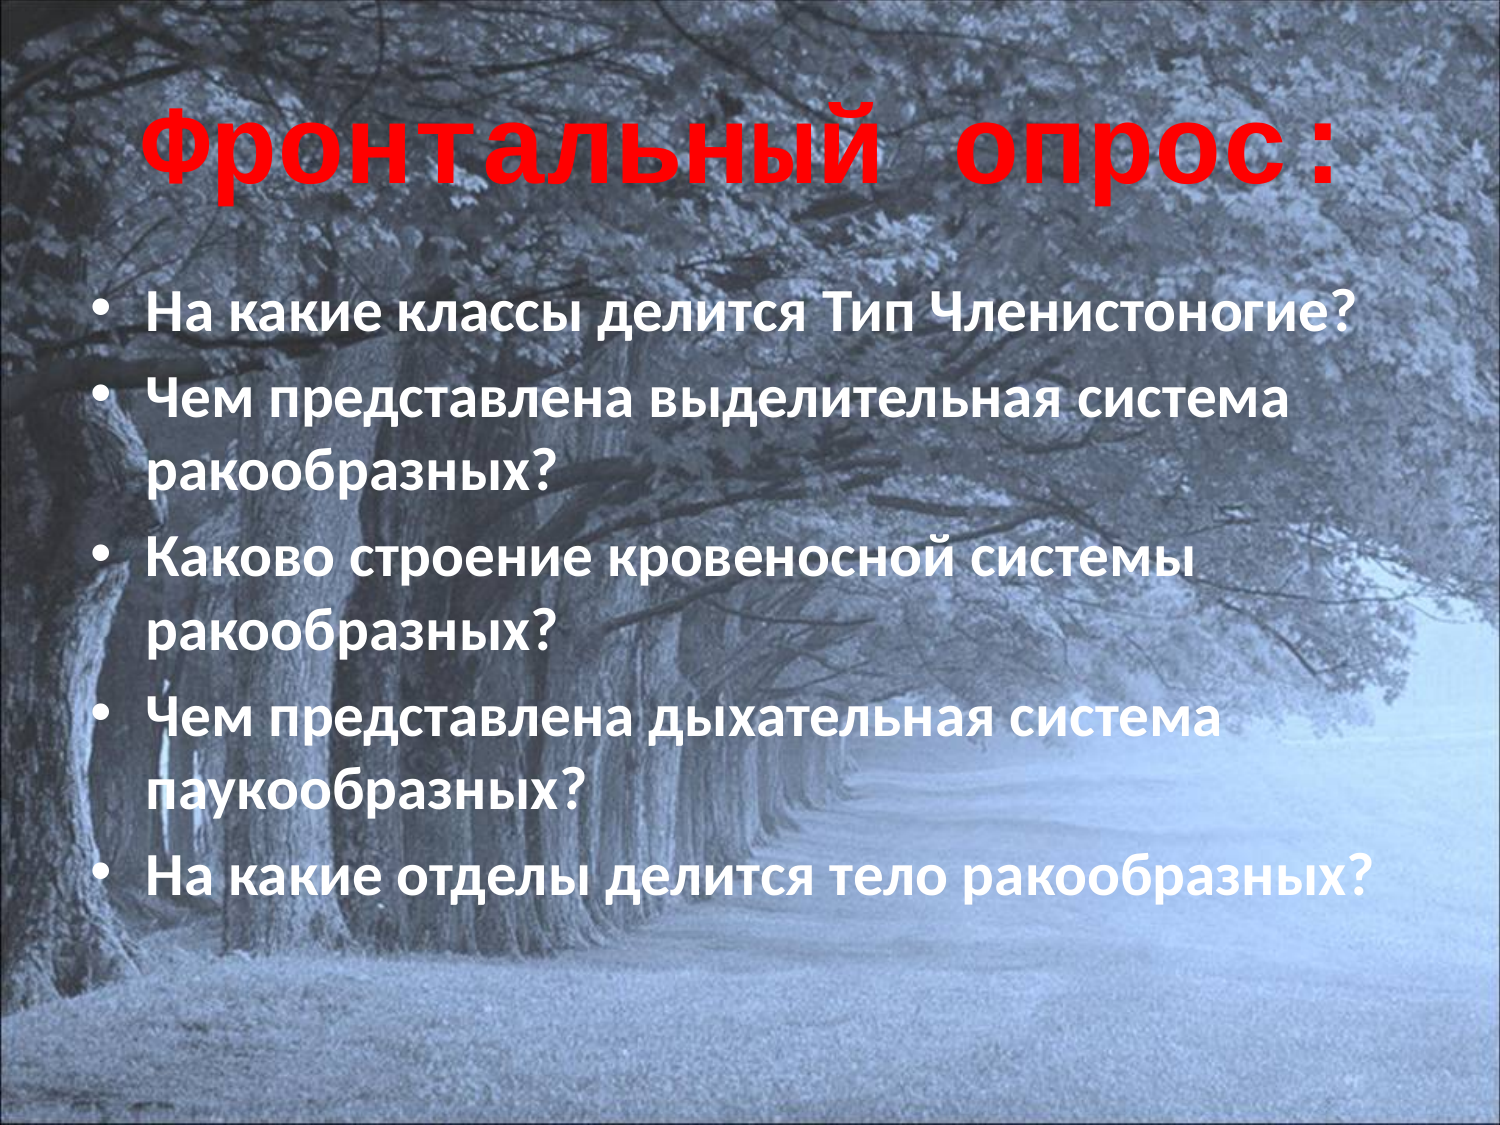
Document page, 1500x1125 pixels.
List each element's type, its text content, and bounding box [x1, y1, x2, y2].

picture [0, 0, 1500, 1125]
list На какие классы делится Тип Членистоногие? Чем представлена выделительная система ракообразных? Каково строение кровеносной системы ракообразных? Чем представлена дыхательная система паукообразных? На какие отделы делится тело ракообразных? [74, 262, 1426, 1006]
title Фронтальный опрос: [74, 44, 1426, 233]
